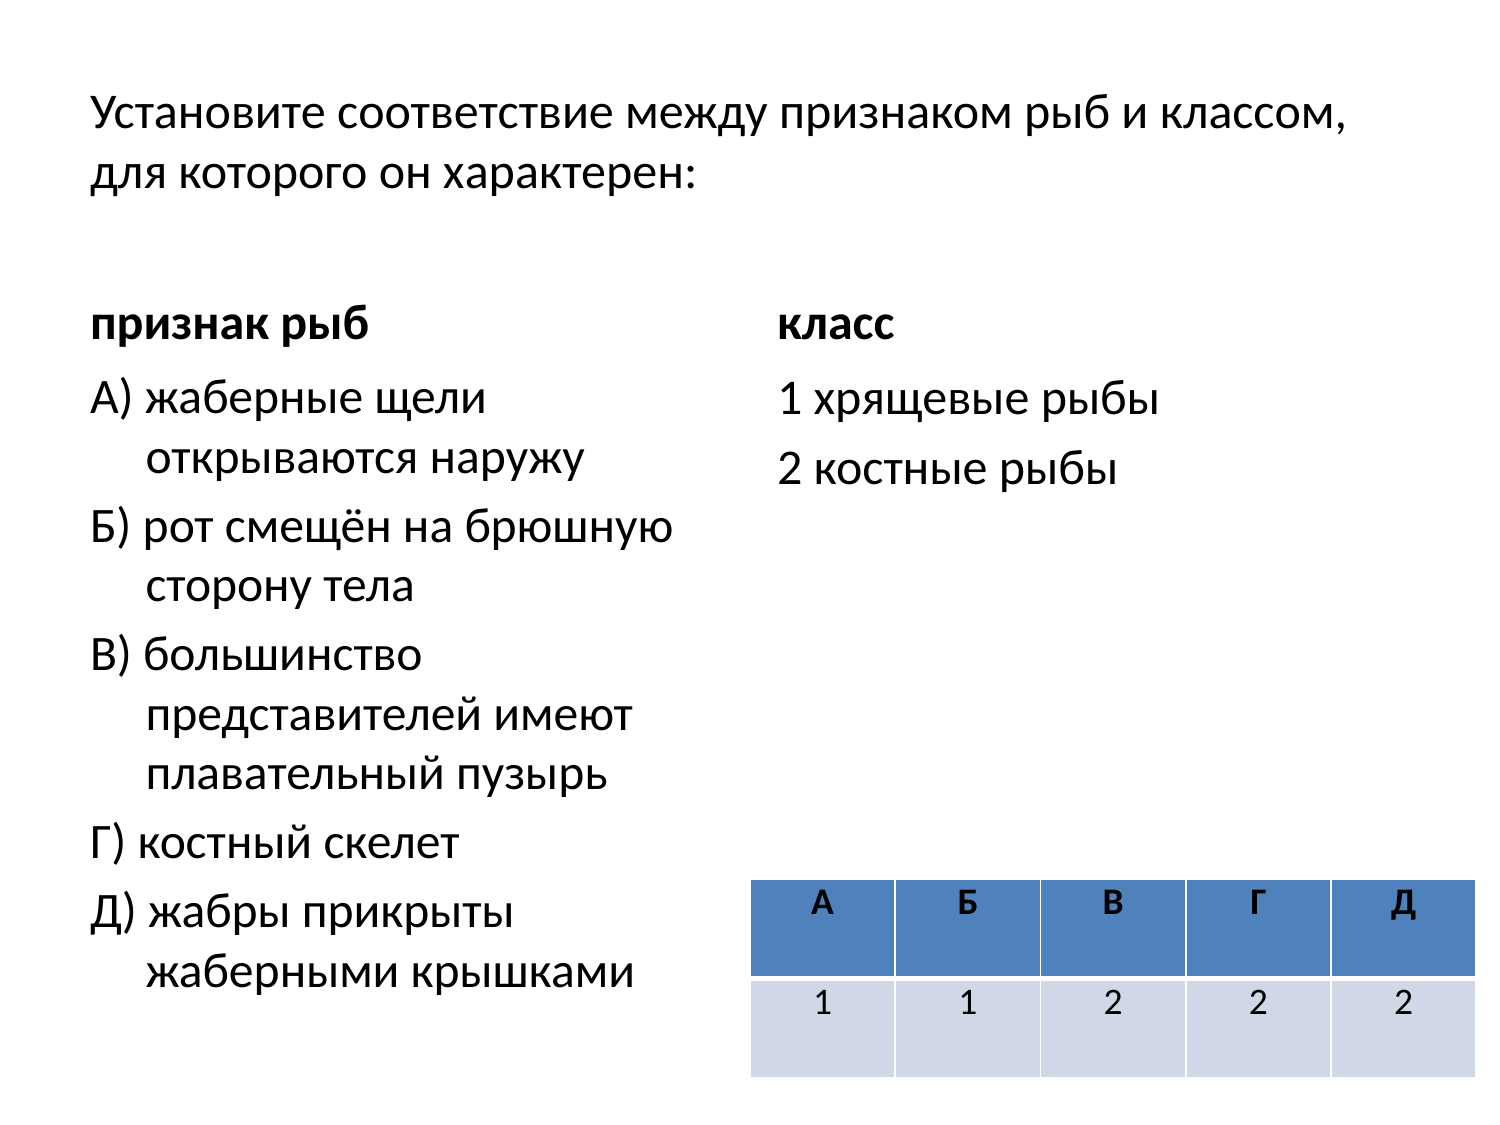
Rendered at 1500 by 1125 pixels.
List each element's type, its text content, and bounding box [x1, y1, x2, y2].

list признак рыб [75, 251, 738, 356]
table_header Д [1332, 880, 1475, 976]
table_cell 2 [1187, 981, 1330, 1077]
table_cell 2 [1332, 981, 1475, 1077]
table_cell 1 [896, 981, 1040, 1077]
table_cell 1 [751, 981, 894, 1077]
table_header Б [896, 880, 1040, 976]
table_header Г [1187, 880, 1330, 976]
list класс [761, 251, 1425, 356]
list А) жаберные щели открываются наружу Б) рот смещён на брюшную сторону тела В) большинство представителей имеют плавательный пузырь Г) костный скелет Д) жабры прикрыты жаберными крышками [75, 356, 738, 1005]
table_header А [751, 880, 894, 976]
list 1 хрящевые рыбы 2 костные рыбы [761, 356, 1425, 598]
table_header В [1041, 880, 1185, 976]
title Установите соответствие между признаком рыб и классом, для которого он характерен: [75, 45, 1425, 233]
table_cell 2 [1041, 981, 1185, 1077]
